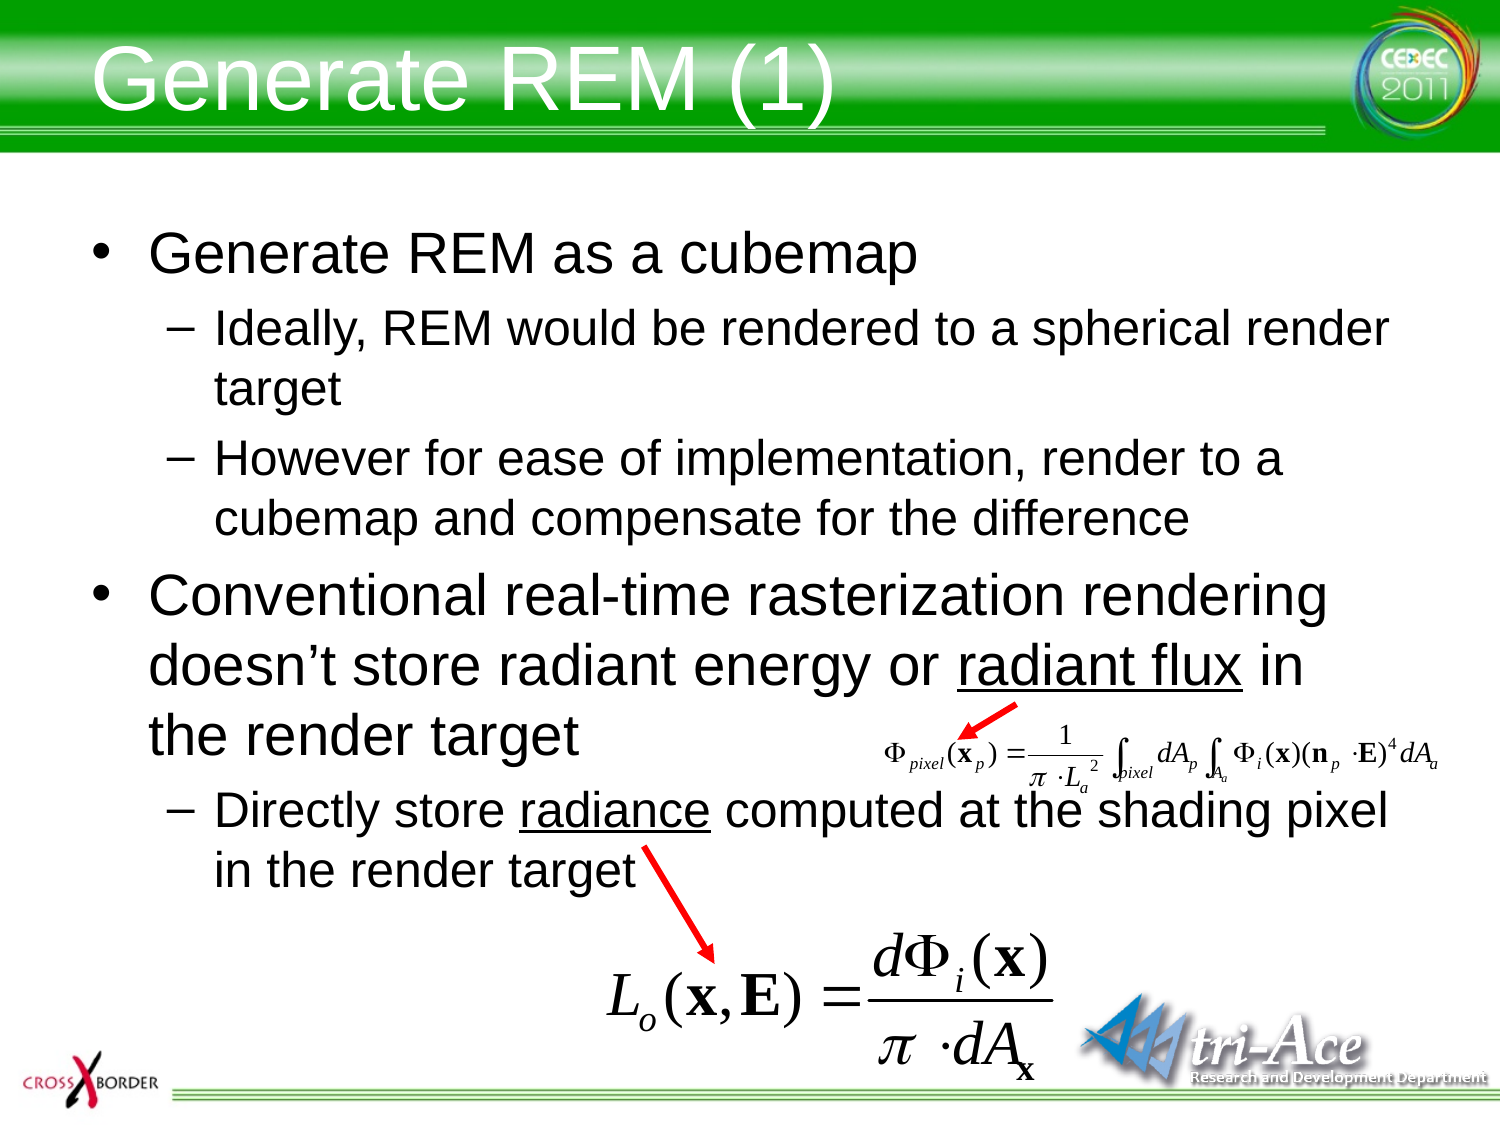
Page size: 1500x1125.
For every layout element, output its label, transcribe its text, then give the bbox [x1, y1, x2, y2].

picture [0, 987, 1500, 1125]
title Generate REM (1) [74, 7, 1426, 140]
picture [0, 0, 1500, 155]
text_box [596, 916, 1066, 1095]
list Generate REM as a cubemap Ideally, REM would be rendered to a spherical render target However for ease of implementation, render to a cubemap and compensate for the difference Conventional real-time rasterization rendering doesn’t store radiant energy or radiant flux in the render target Directly store radiance computed at the shading pixel in the render target [76, 207, 1414, 612]
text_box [879, 715, 1448, 800]
